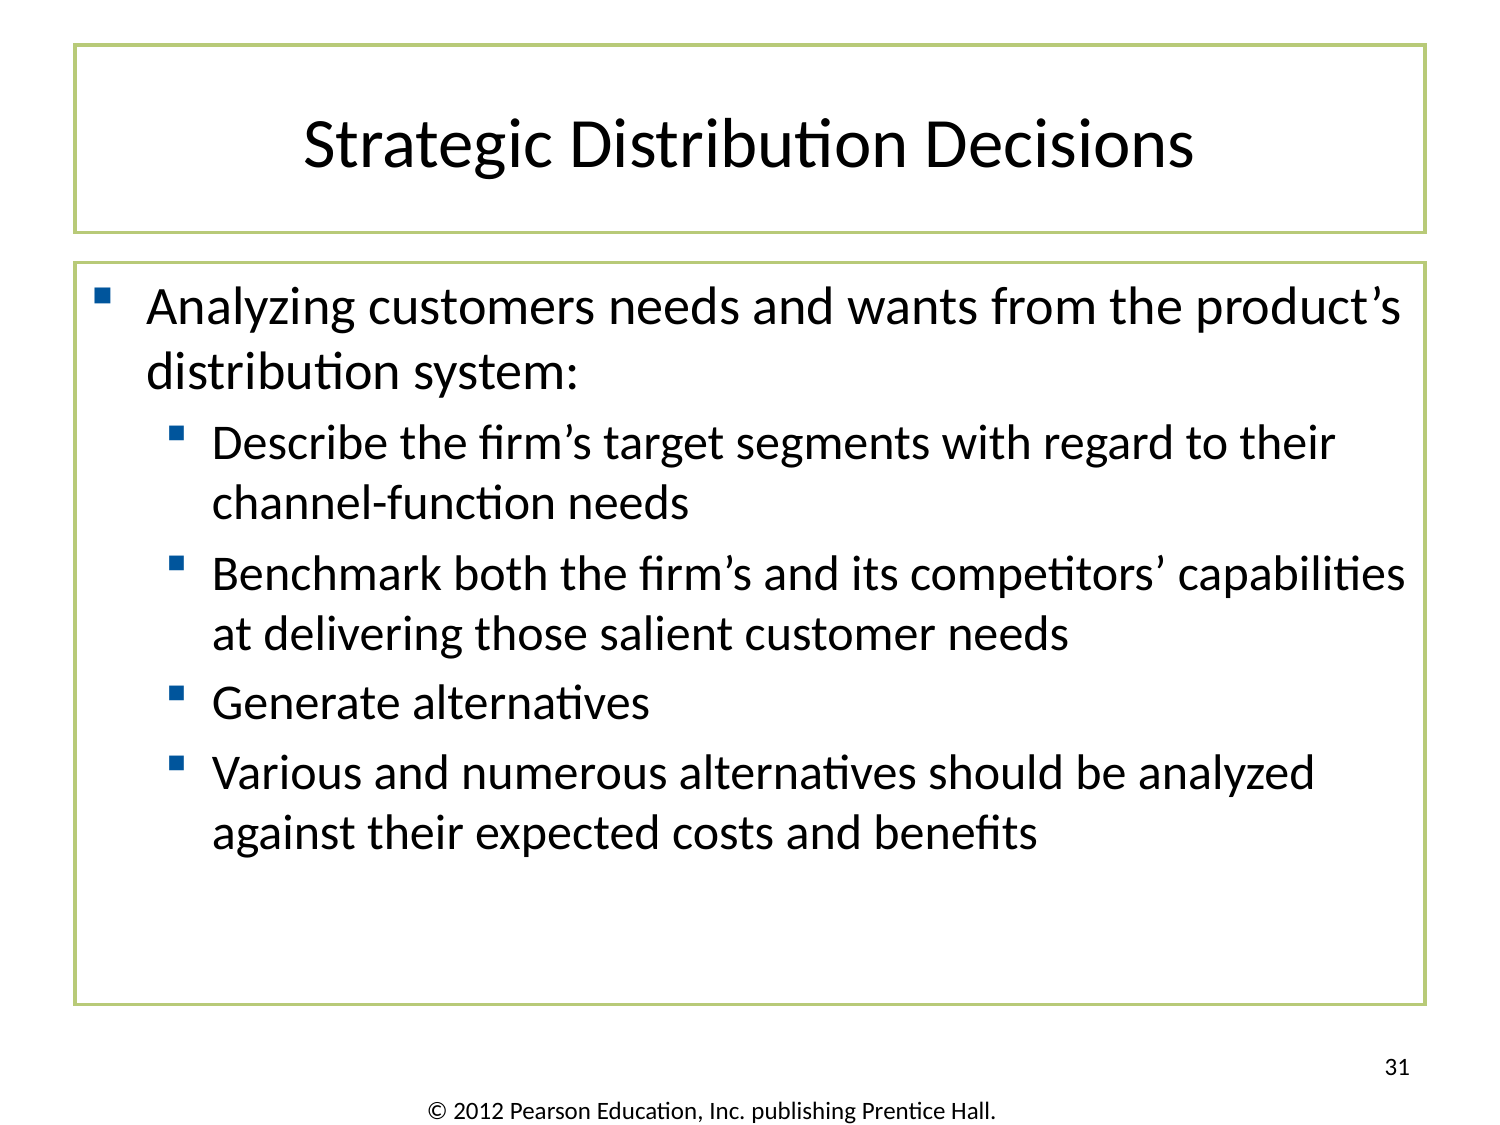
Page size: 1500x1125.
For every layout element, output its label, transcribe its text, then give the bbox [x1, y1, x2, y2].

list Analyzing customers needs and wants from the product’s distribution system: Describe the firm’s target segments with regard to their channel-function needs Benchmark both the firm’s and its competitors’ capabilities at delivering those salient customer needs Generate alternatives Various and numerous alternatives should be analyzed against their expected costs and benefits [73, 261, 1427, 1006]
title Strategic Distribution Decisions [73, 43, 1427, 234]
slide_number 31 [1074, 1042, 1425, 1103]
